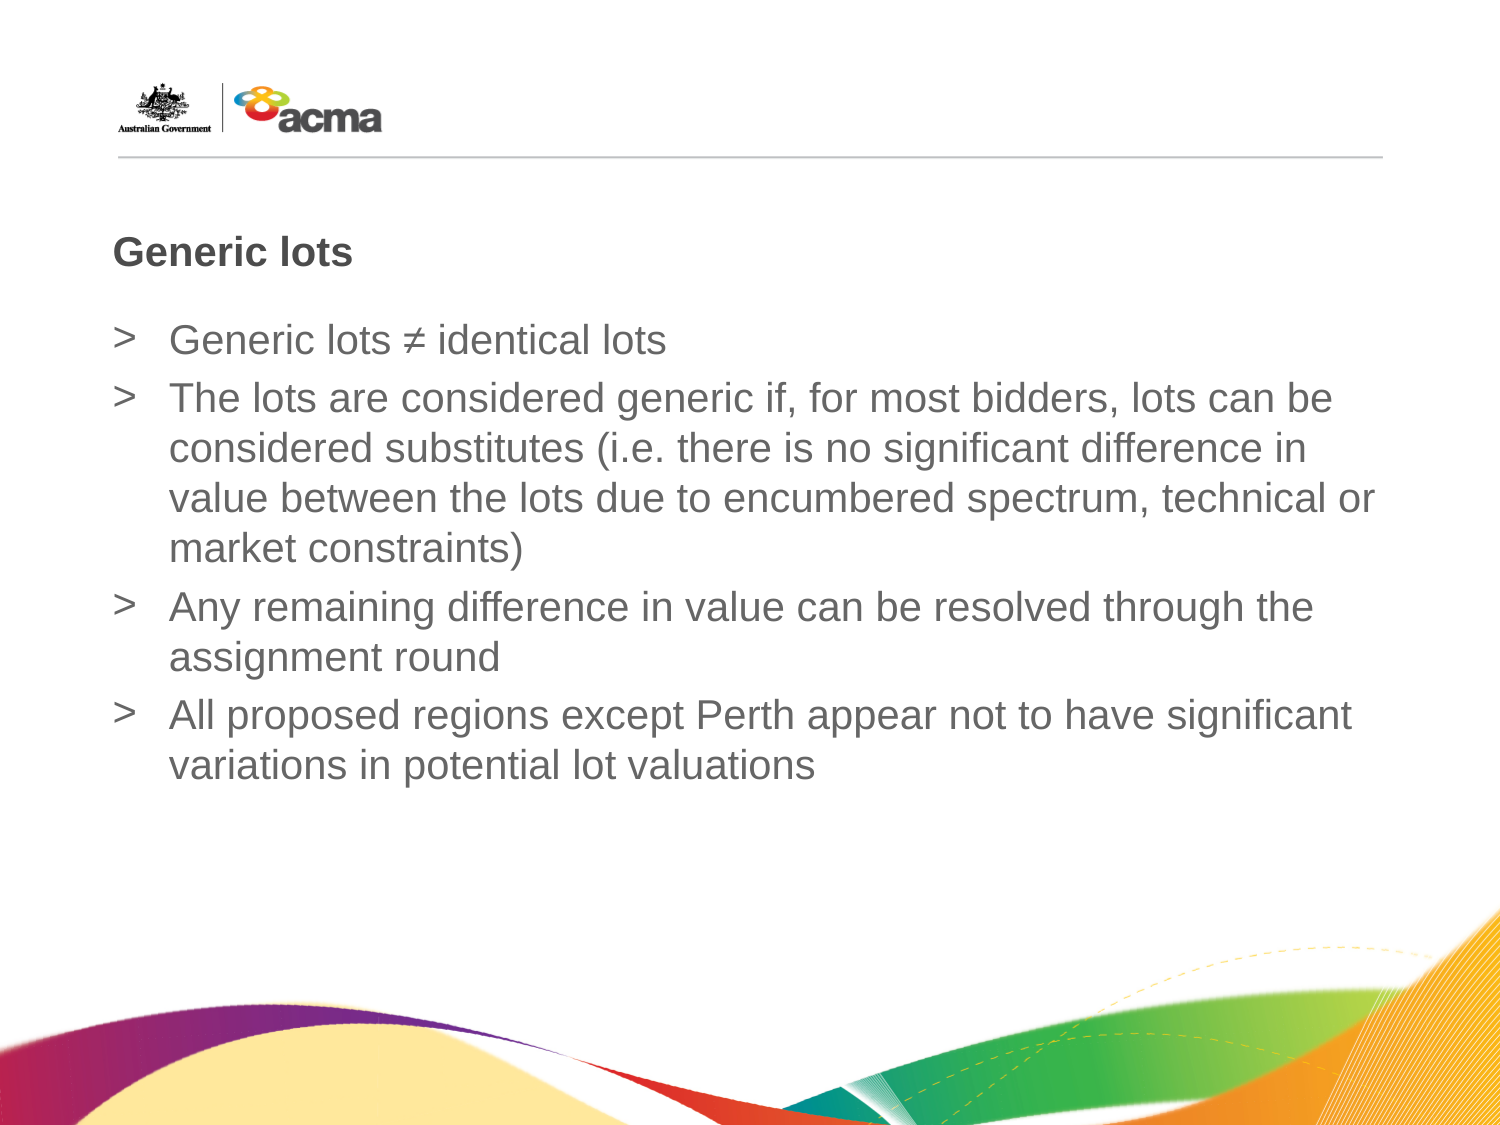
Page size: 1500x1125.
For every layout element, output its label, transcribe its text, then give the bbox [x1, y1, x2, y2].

picture [0, 0, 1500, 1125]
title Generic lots [112, 224, 1388, 300]
list Generic lots ≠ identical lots The lots are considered generic if, for most bidders, lots can be considered substitutes (i.e. there is no significant difference in value between the lots due to encumbered spectrum, technical or market constraints) Any remaining difference in value can be resolved through the assignment round All proposed regions except Perth appear not to have significant variations in potential lot valuations [112, 312, 1388, 913]
